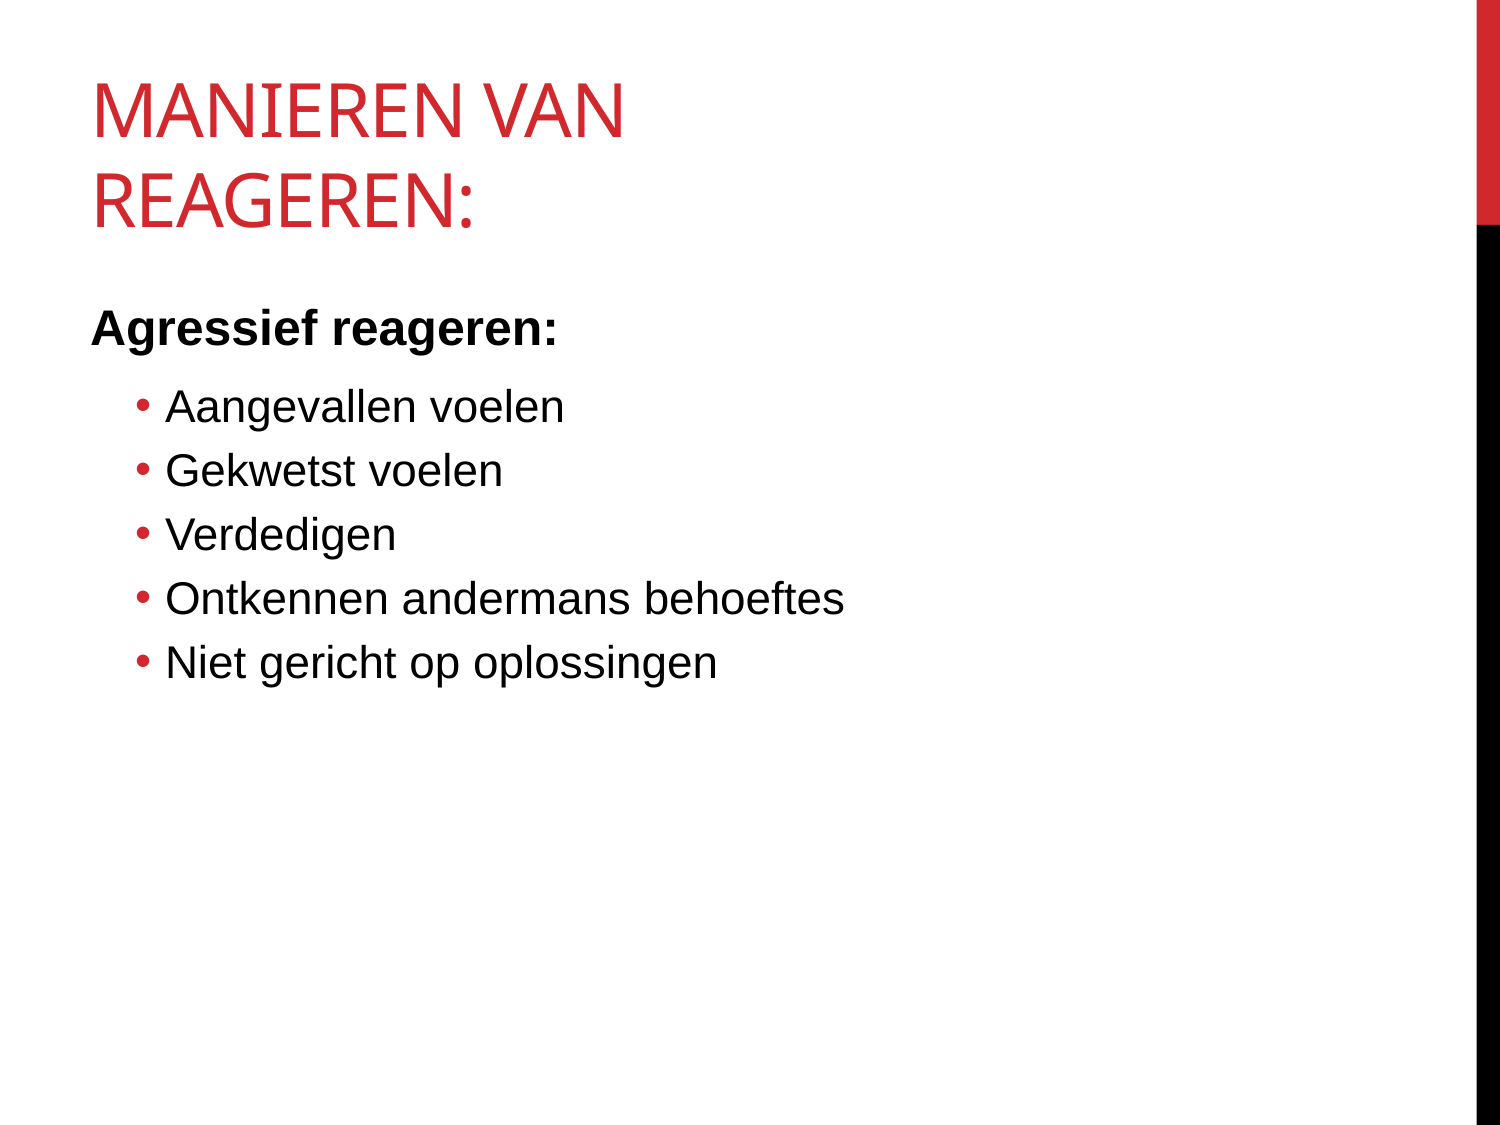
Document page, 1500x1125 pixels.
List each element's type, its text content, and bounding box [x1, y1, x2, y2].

title Manieren van reageren: [75, 25, 1025, 250]
list Agressief reageren: Aangevallen voelen Gekwetst voelen Verdedigen Ontkennen andermans behoeftes Niet gericht op oplossingen [75, 287, 1325, 1005]
